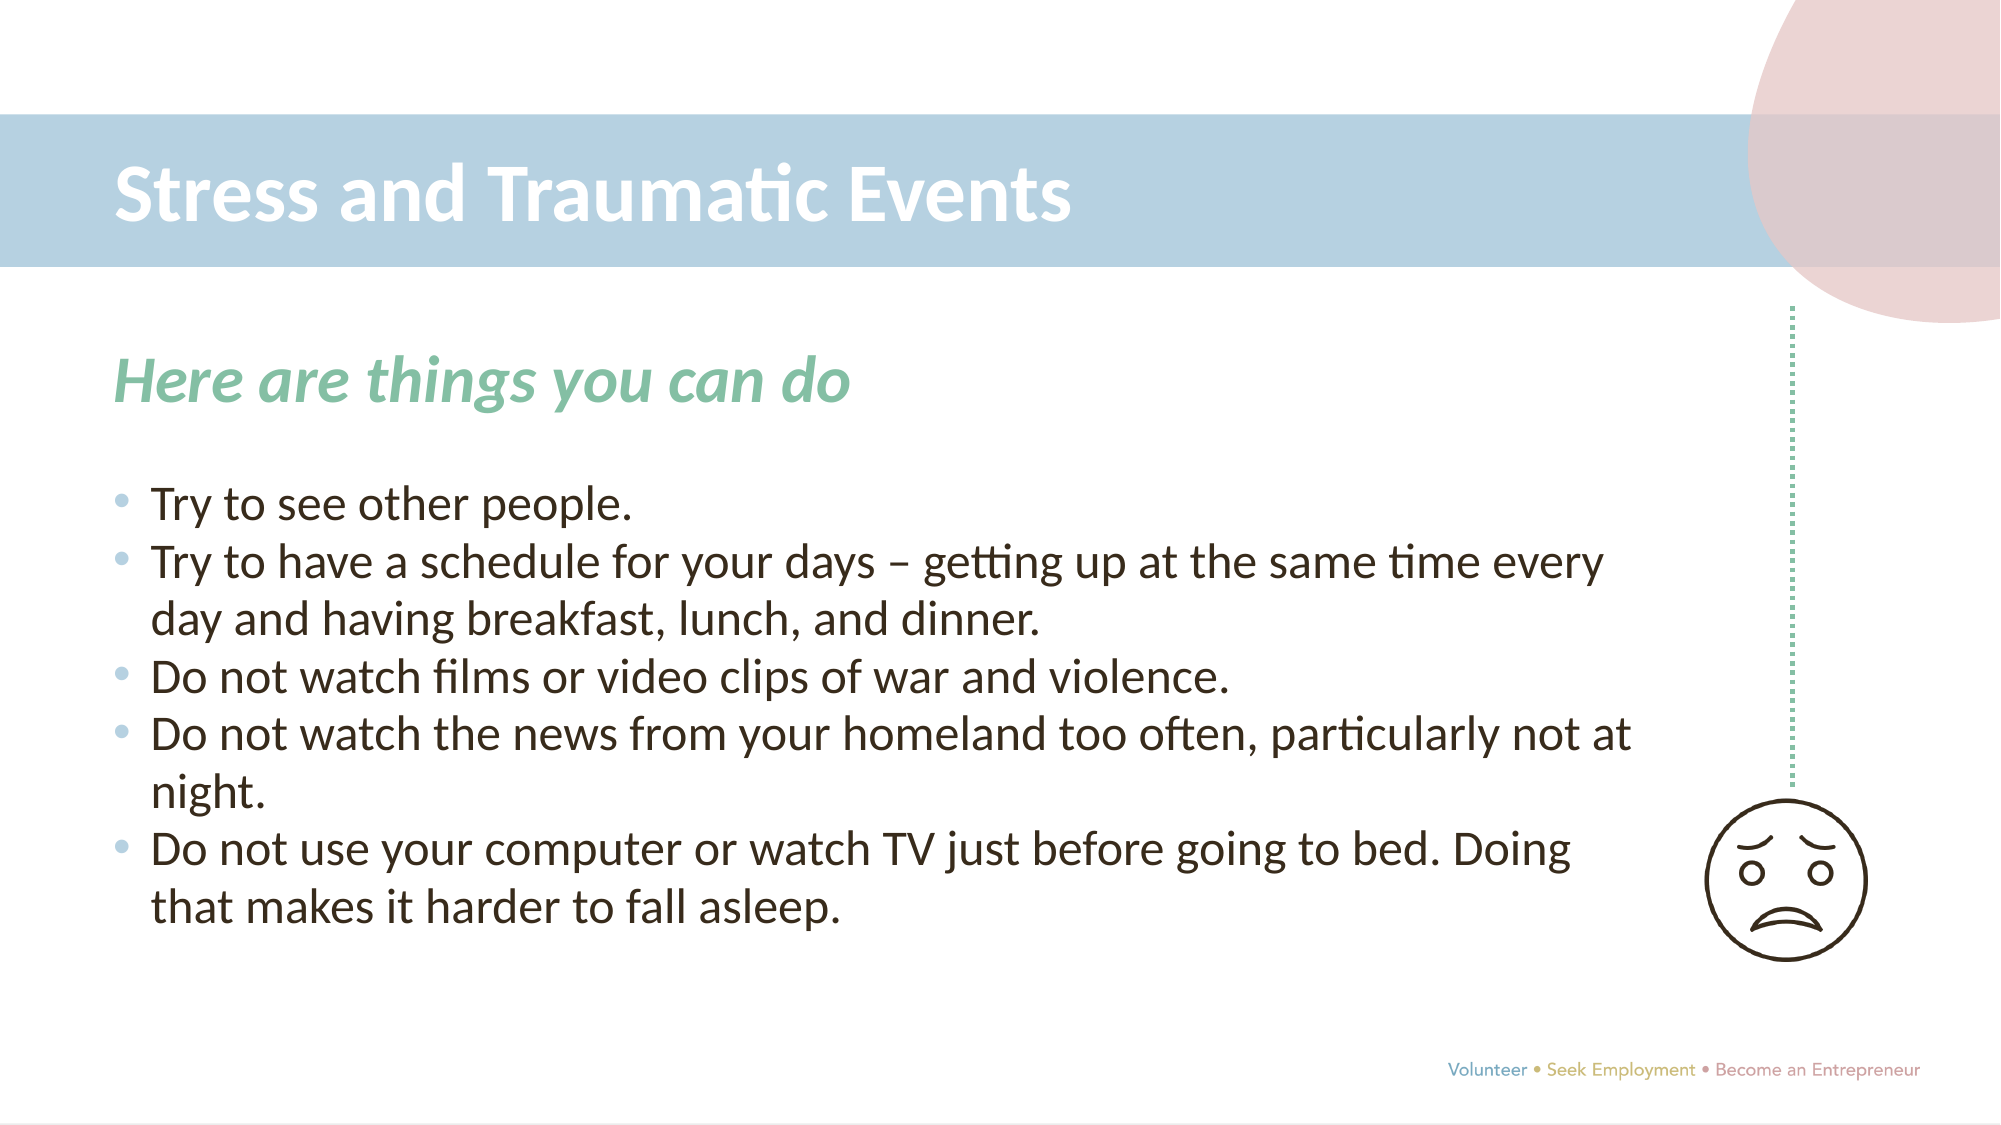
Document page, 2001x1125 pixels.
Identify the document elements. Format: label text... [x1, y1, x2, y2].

picture [1682, 777, 1889, 984]
picture [1418, 1046, 1971, 1103]
text_box [0, 113, 1792, 268]
text_box Stress and Traumatic Events [99, 147, 1312, 290]
text_box [1747, 0, 2000, 323]
text_box Here are things you can do Try to see other people. Try to have a schedule for your days – getting up at the same time every day and having breakfast, lunch, and dinner. Do not watch films or video clips of war and violence. Do not watch the news from your homeland too often, particularly not at night. Do not use your computer or watch TV just before going to bed. Doing that makes it harder to fall asleep. [98, 350, 1661, 975]
